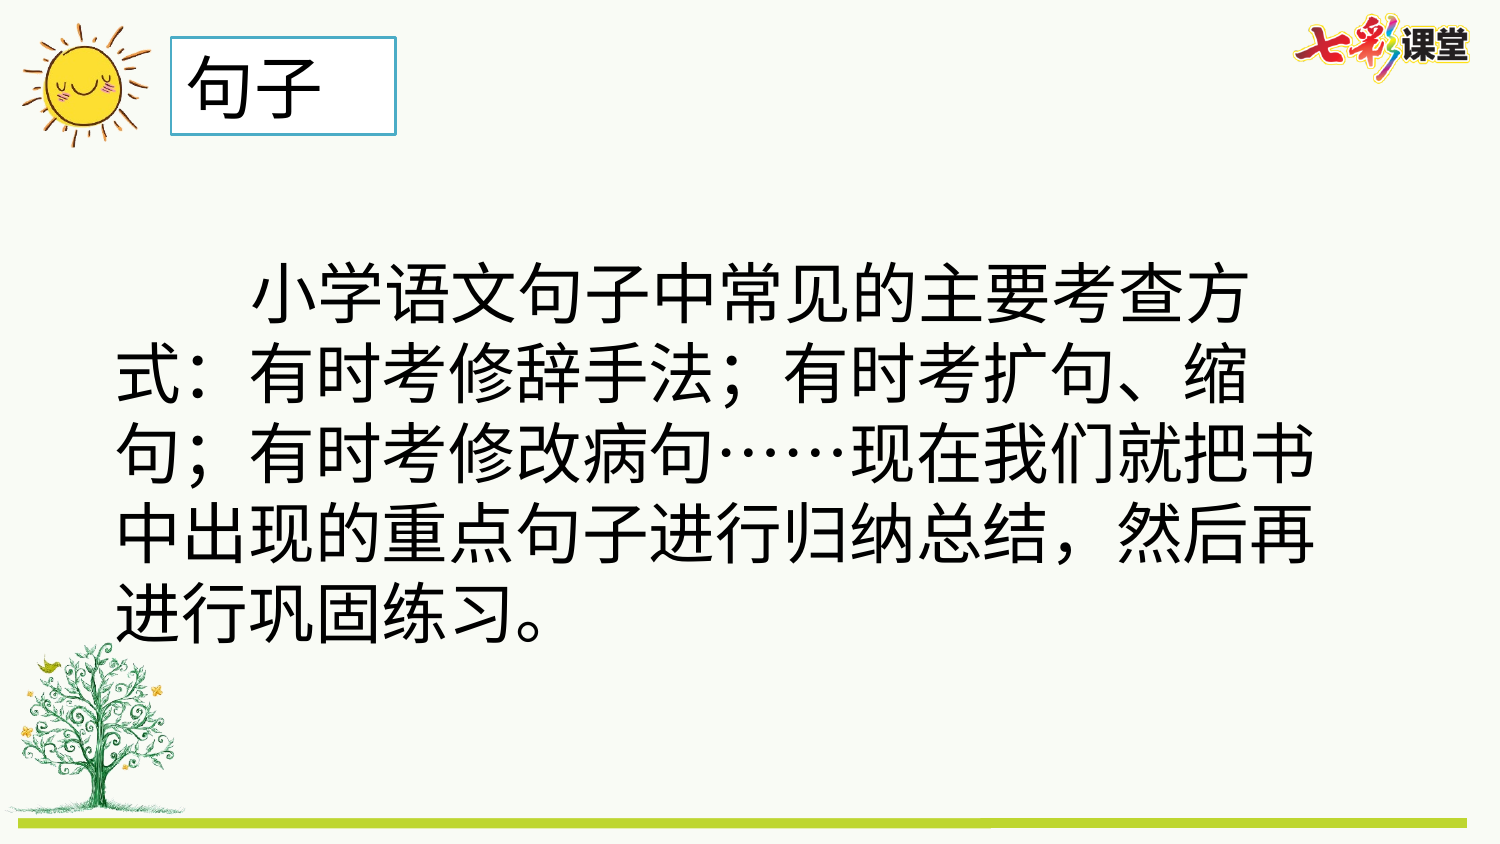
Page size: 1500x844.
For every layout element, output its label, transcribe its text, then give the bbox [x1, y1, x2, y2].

picture [0, 0, 173, 172]
text_box 小学语文句子中常见的主要考查方式：有时考修辞手法；有时考扩句、缩句；有时考修改病句……现在我们就把书中出现的重点句子进行归纳总结，然后再进行巩固练习。 [100, 244, 1388, 660]
text_box 句子 [170, 36, 397, 136]
picture [1291, 9, 1472, 87]
picture [0, 608, 1467, 844]
